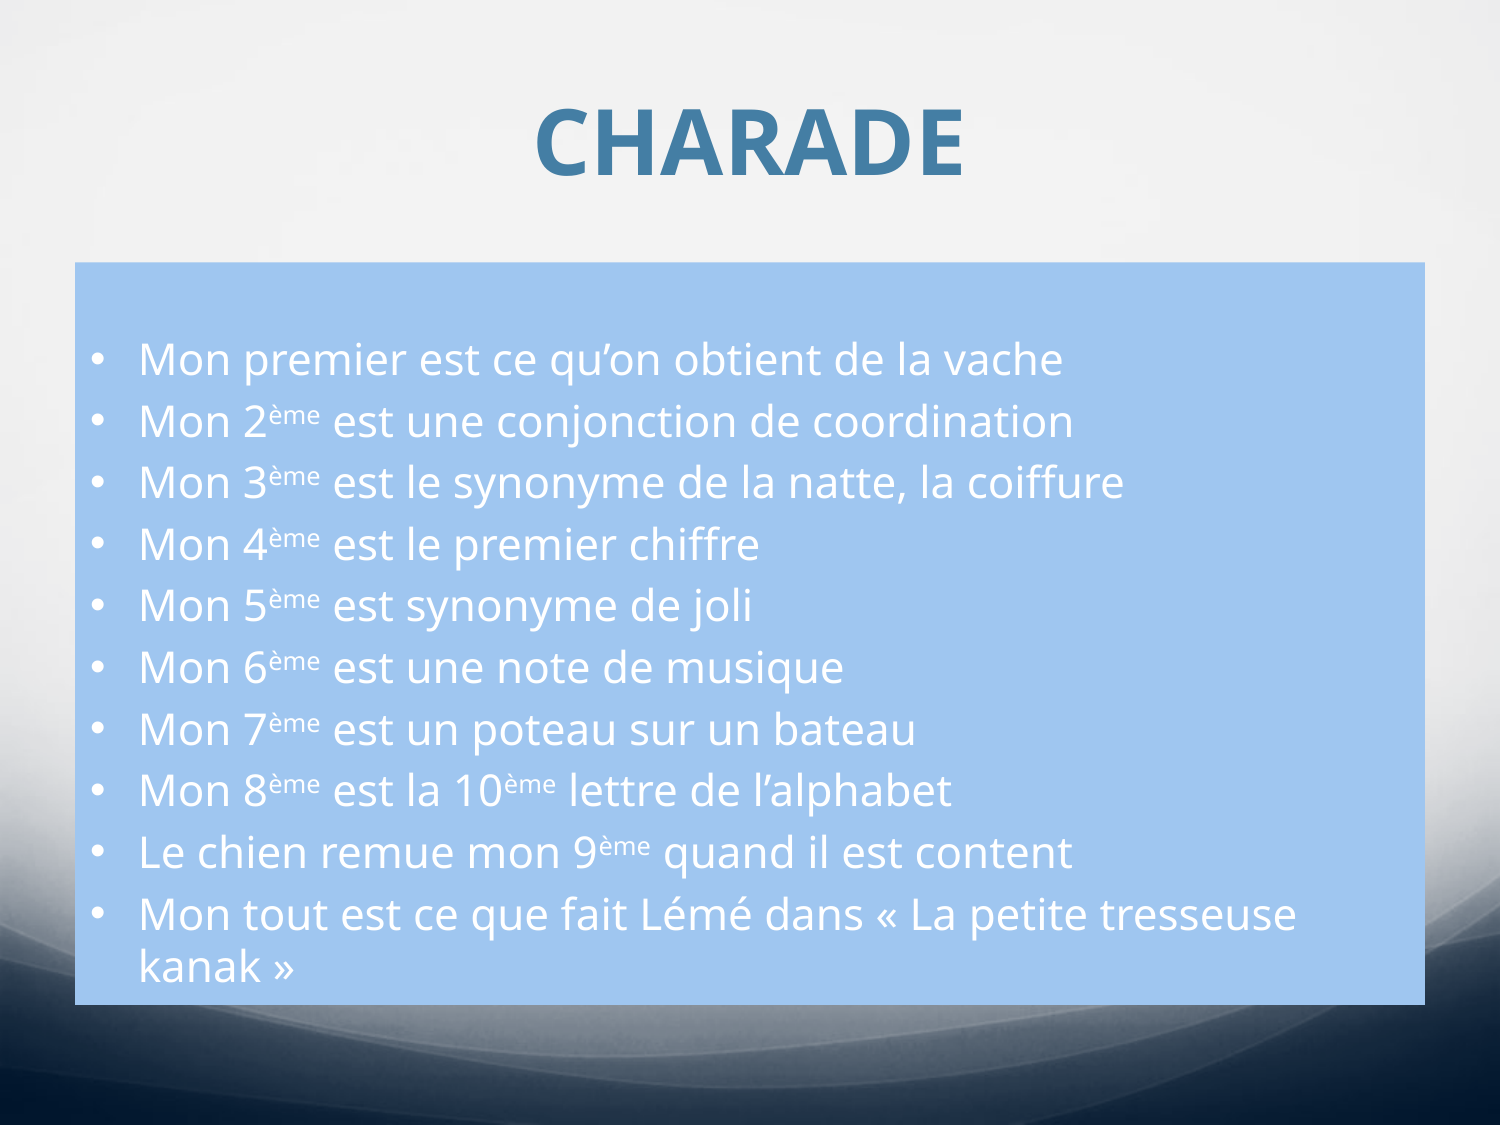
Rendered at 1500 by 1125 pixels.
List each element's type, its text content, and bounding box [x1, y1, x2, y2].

list Mon premier est ce qu’on obtient de la vache Mon 2ème est une conjonction de coordination Mon 3ème est le synonyme de la natte, la coiffure Mon 4ème est le premier chiffre Mon 5ème est synonyme de joli Mon 6ème est une note de musique Mon 7ème est un poteau sur un bateau Mon 8ème est la 10ème lettre de l’alphabet Le chien remue mon 9ème quand il est content Mon tout est ce que fait Lémé dans « La petite tresseuse kanak » [75, 262, 1425, 1005]
title Charade [75, 45, 1425, 233]
